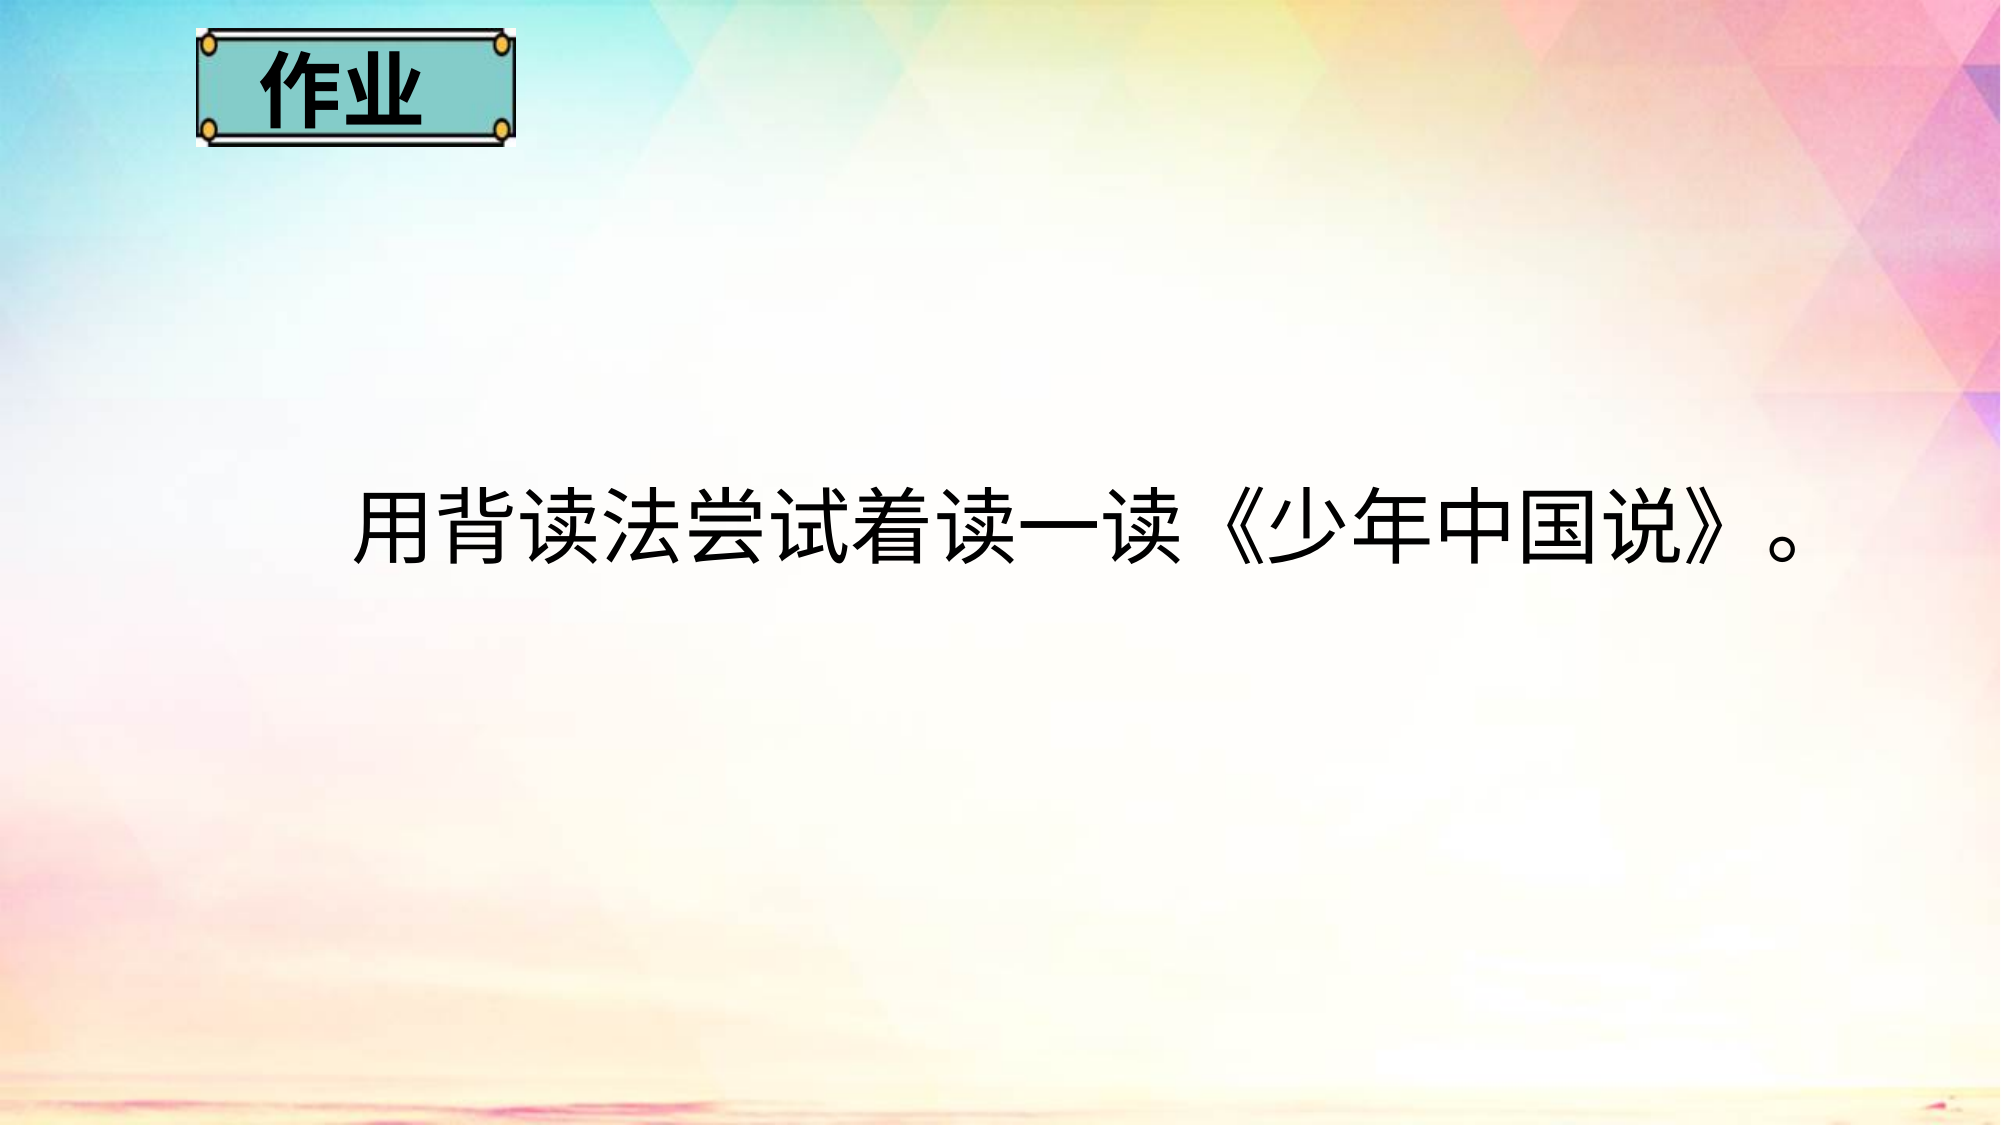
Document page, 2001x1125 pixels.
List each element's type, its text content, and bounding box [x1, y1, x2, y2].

text_box 用背读法尝试着读一读《少年中国说》。 [326, 427, 1792, 582]
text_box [196, 28, 516, 147]
picture [0, 0, 2001, 1125]
